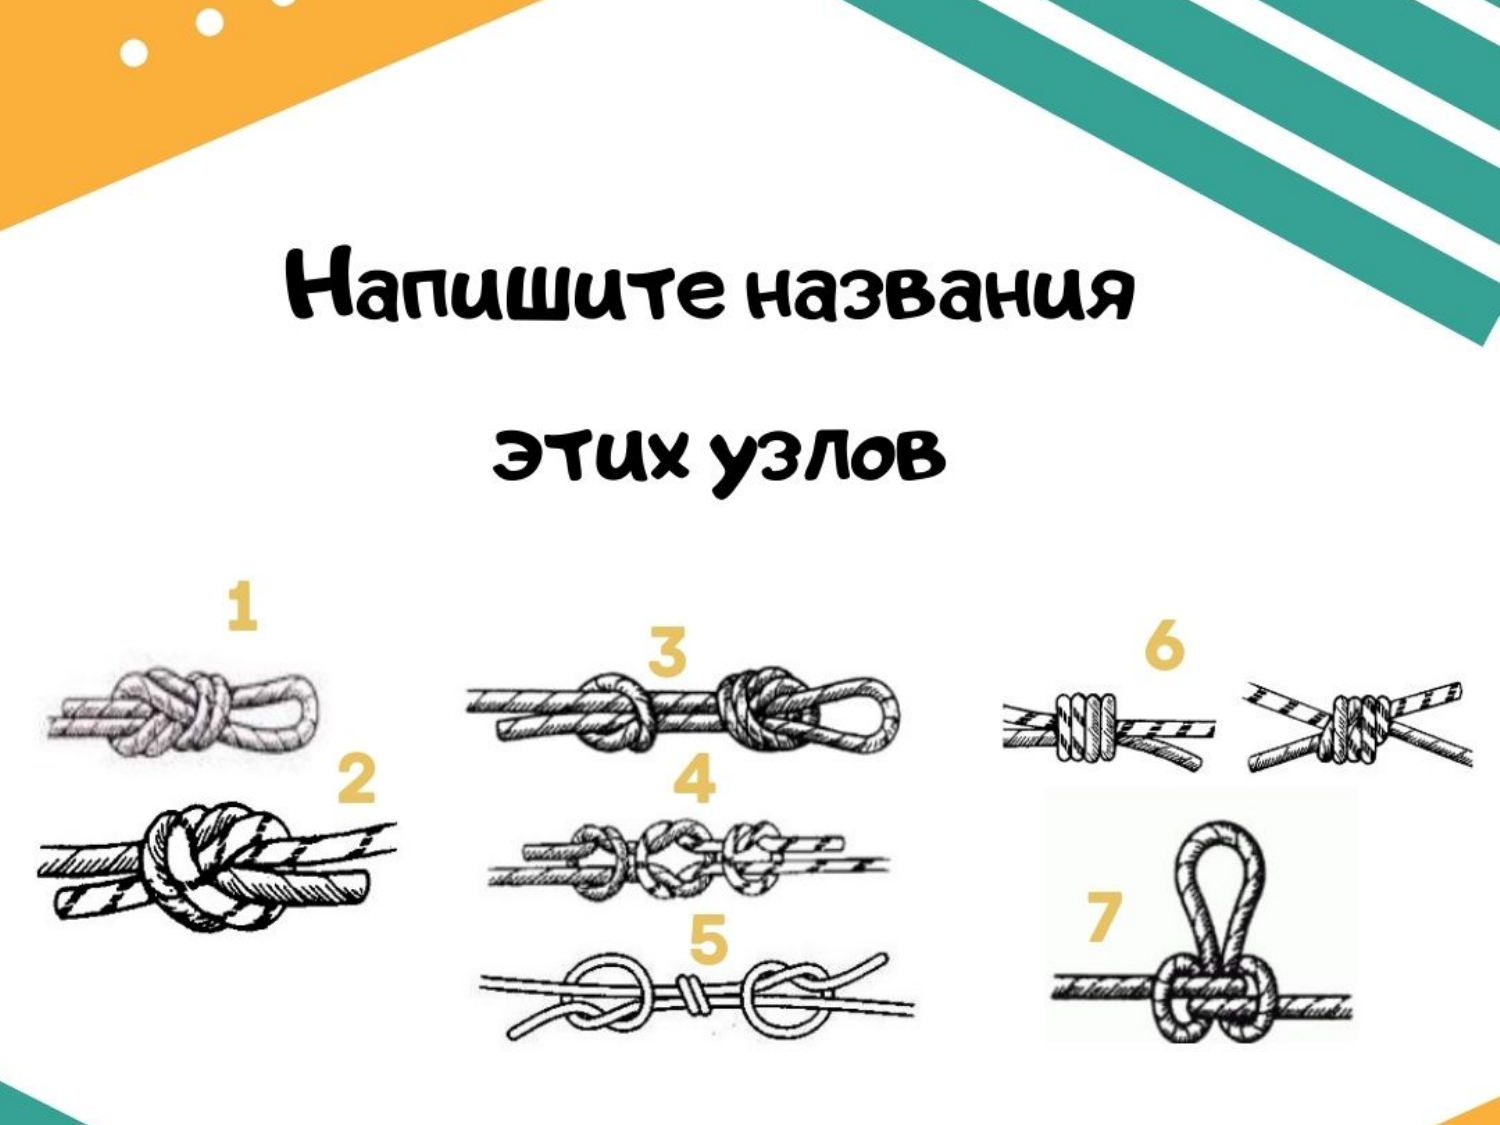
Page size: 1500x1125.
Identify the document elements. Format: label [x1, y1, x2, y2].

list [0, 0, 1500, 1125]
